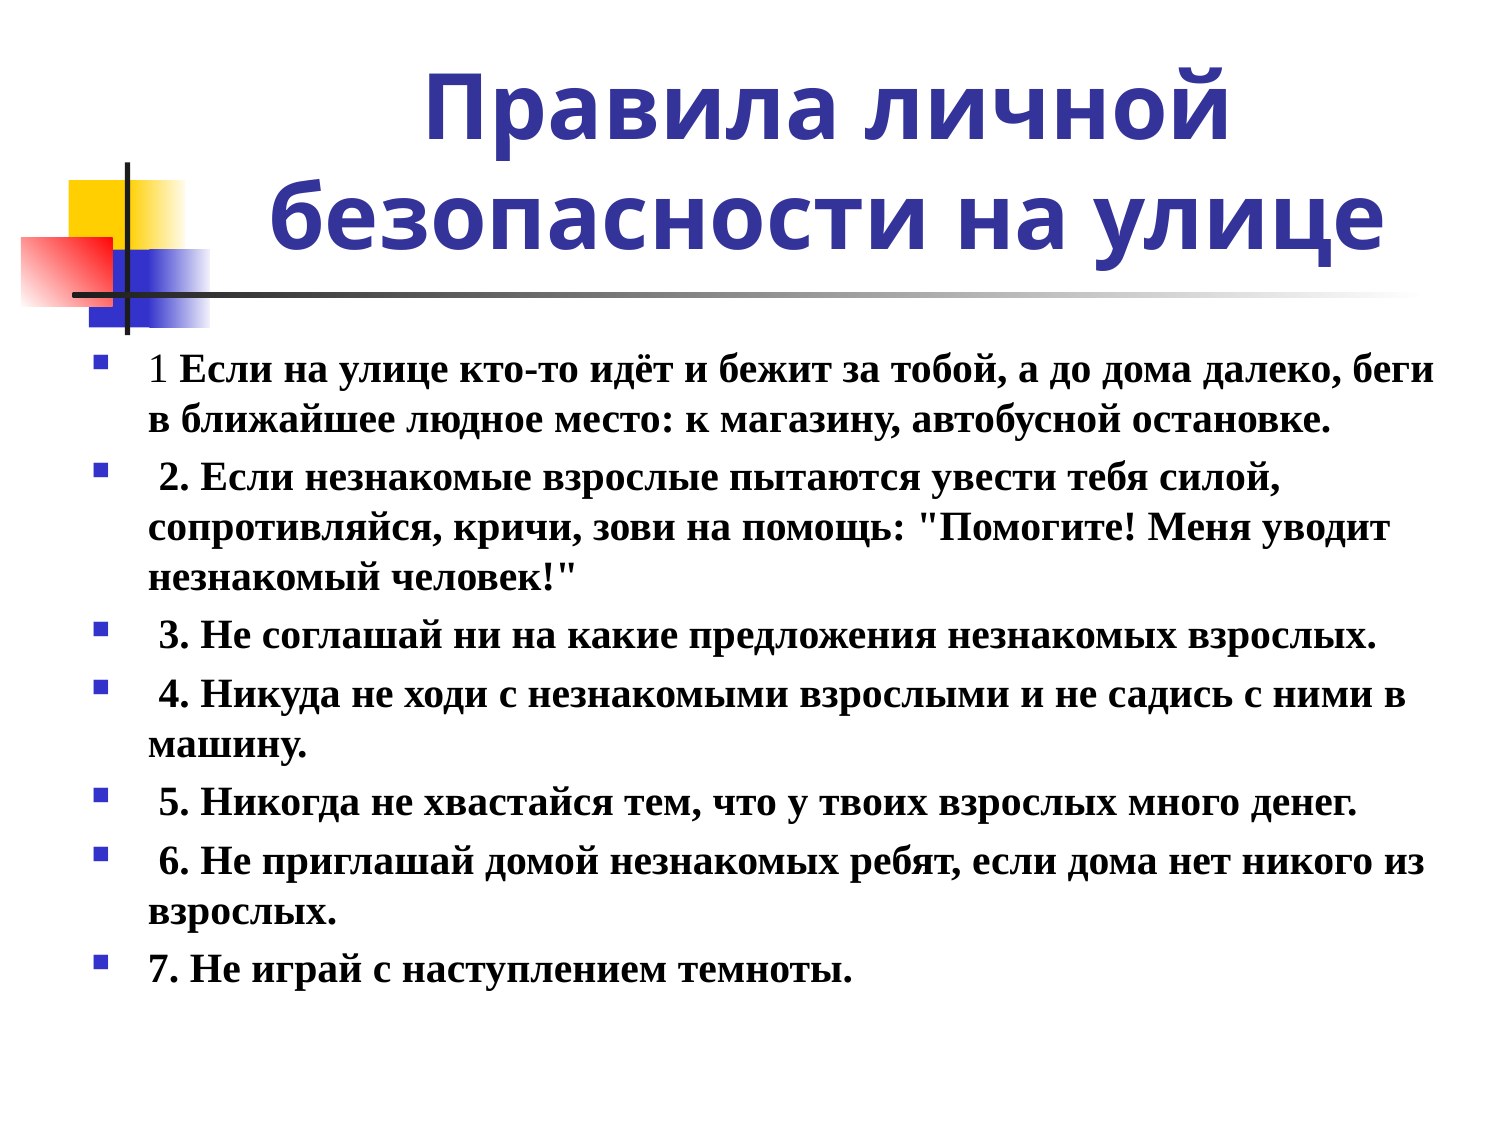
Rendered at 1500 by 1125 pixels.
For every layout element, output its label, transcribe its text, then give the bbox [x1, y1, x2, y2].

list 1 Если на улице кто-то идёт и бежит за тобой, а до дома далеко, беги в ближайшее людное место: к магазину, автобусной остановке. 2. Если незнакомые взрослые пытаются увести тебя силой, сопротивляйся, кричи, зови на помощь: "Помогите! Меня уводит незнакомый человек!" 3. Не соглашай ни на какие предложения незнакомых взрослых. 4. Никуда не ходи с незнакомыми взрослыми и не садись с ними в машину. 5. Никогда не хвастайся тем, что у твоих взрослых много денег. 6. Не приглашай домой незнакомых ребят, если дома нет никого из взрослых. 7. Не играй с наступлением темноты. [76, 333, 1469, 1071]
title Правила личной безопасности на улице [188, 35, 1468, 275]
